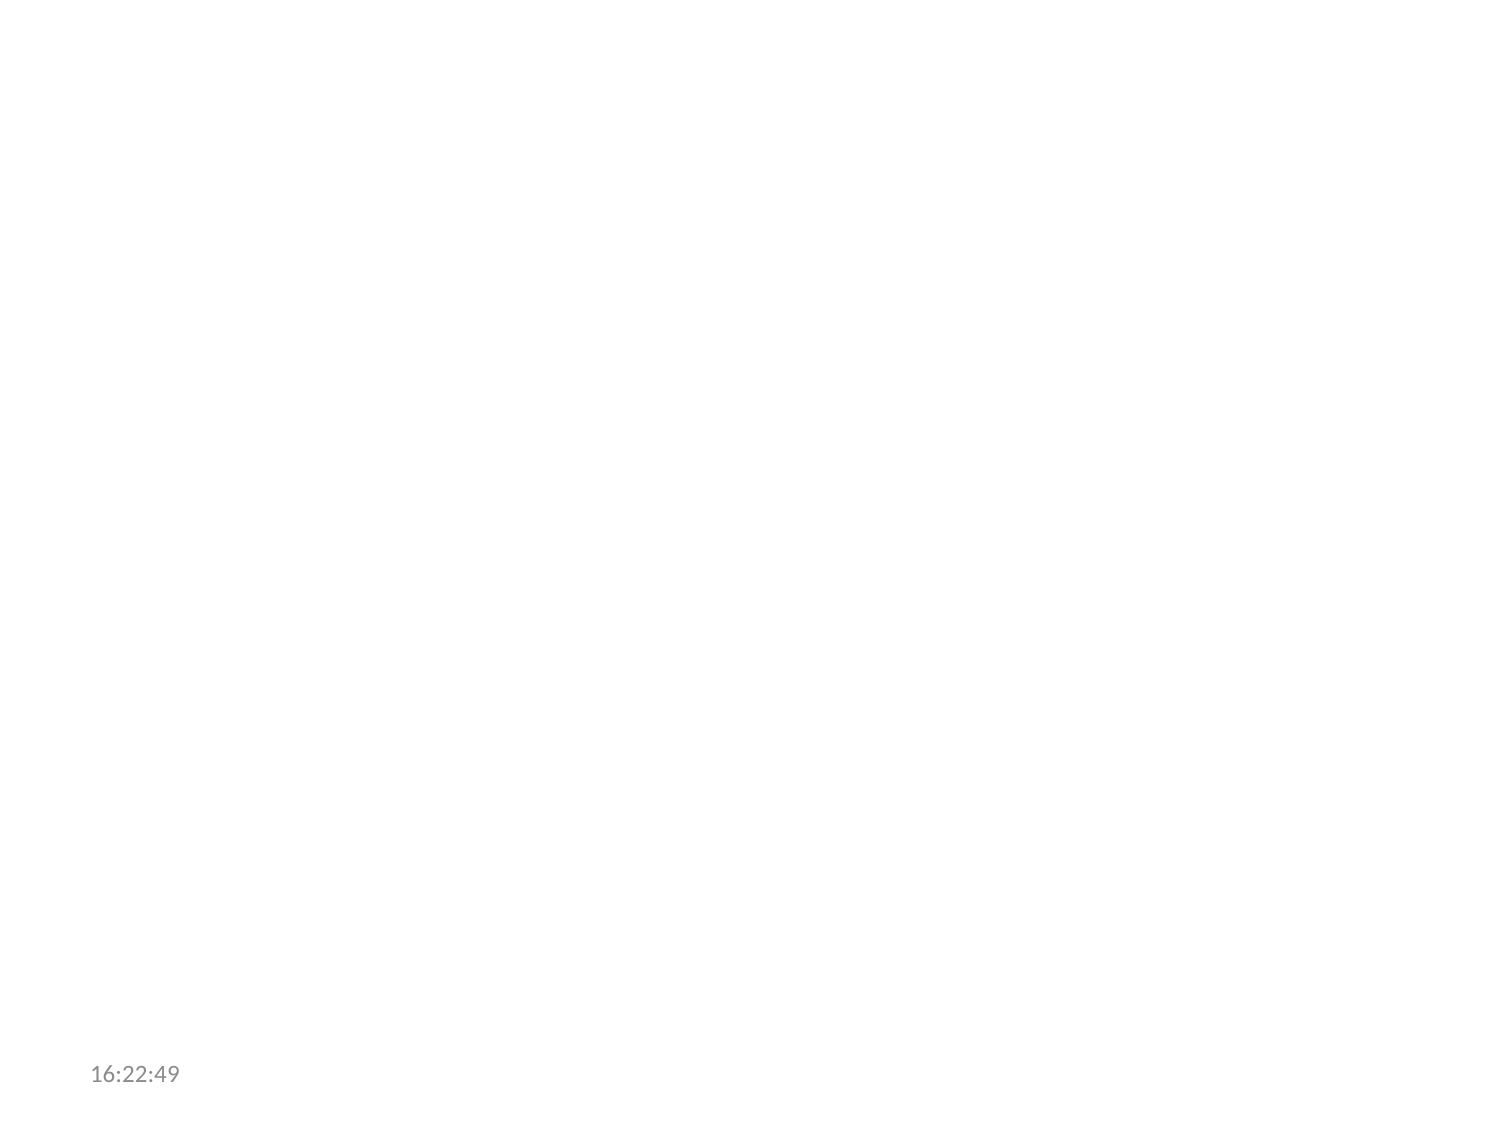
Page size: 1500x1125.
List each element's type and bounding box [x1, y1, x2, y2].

slide_number [75, 1042, 425, 1103]
